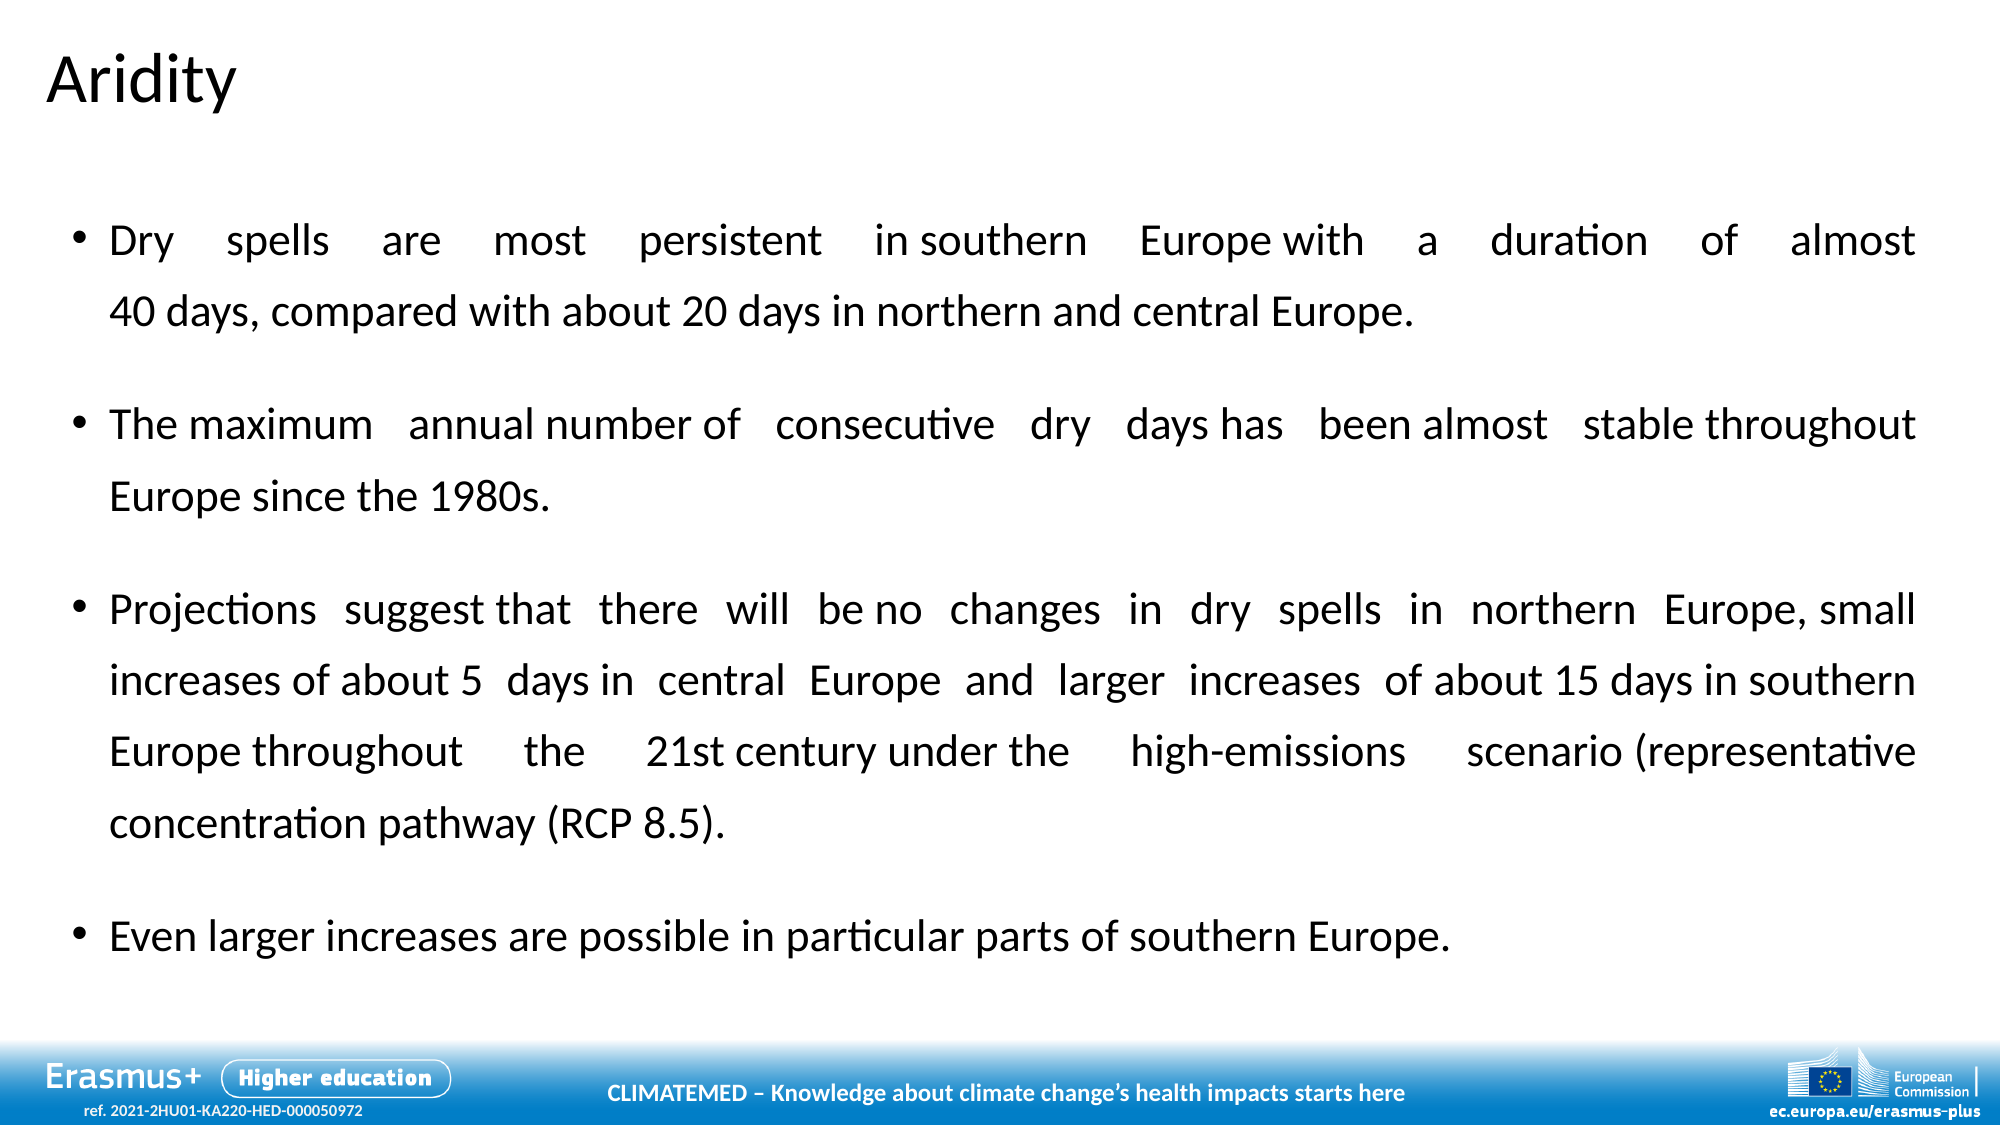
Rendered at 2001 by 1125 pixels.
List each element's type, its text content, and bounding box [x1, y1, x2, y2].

title Aridity [31, 25, 1984, 135]
picture [0, 899, 2000, 1125]
list Dry spells are most persistent in southern Europe with a duration of almost 40 days, compared with about 20 days in northern and central Europe. The maximum annual number of consecutive dry days has been almost stable throughout Europe since the 1980s. Projections suggest that there will be no changes in dry spells in northern Europe, small increases of about 5 days in central Europe and larger increases of about 15 days in southern Europe throughout the 21st century under the high-emissions scenario (representative concentration pathway (RCP 8.5). Even larger increases are possible in particular parts of southern Europe. [56, 185, 1932, 1035]
